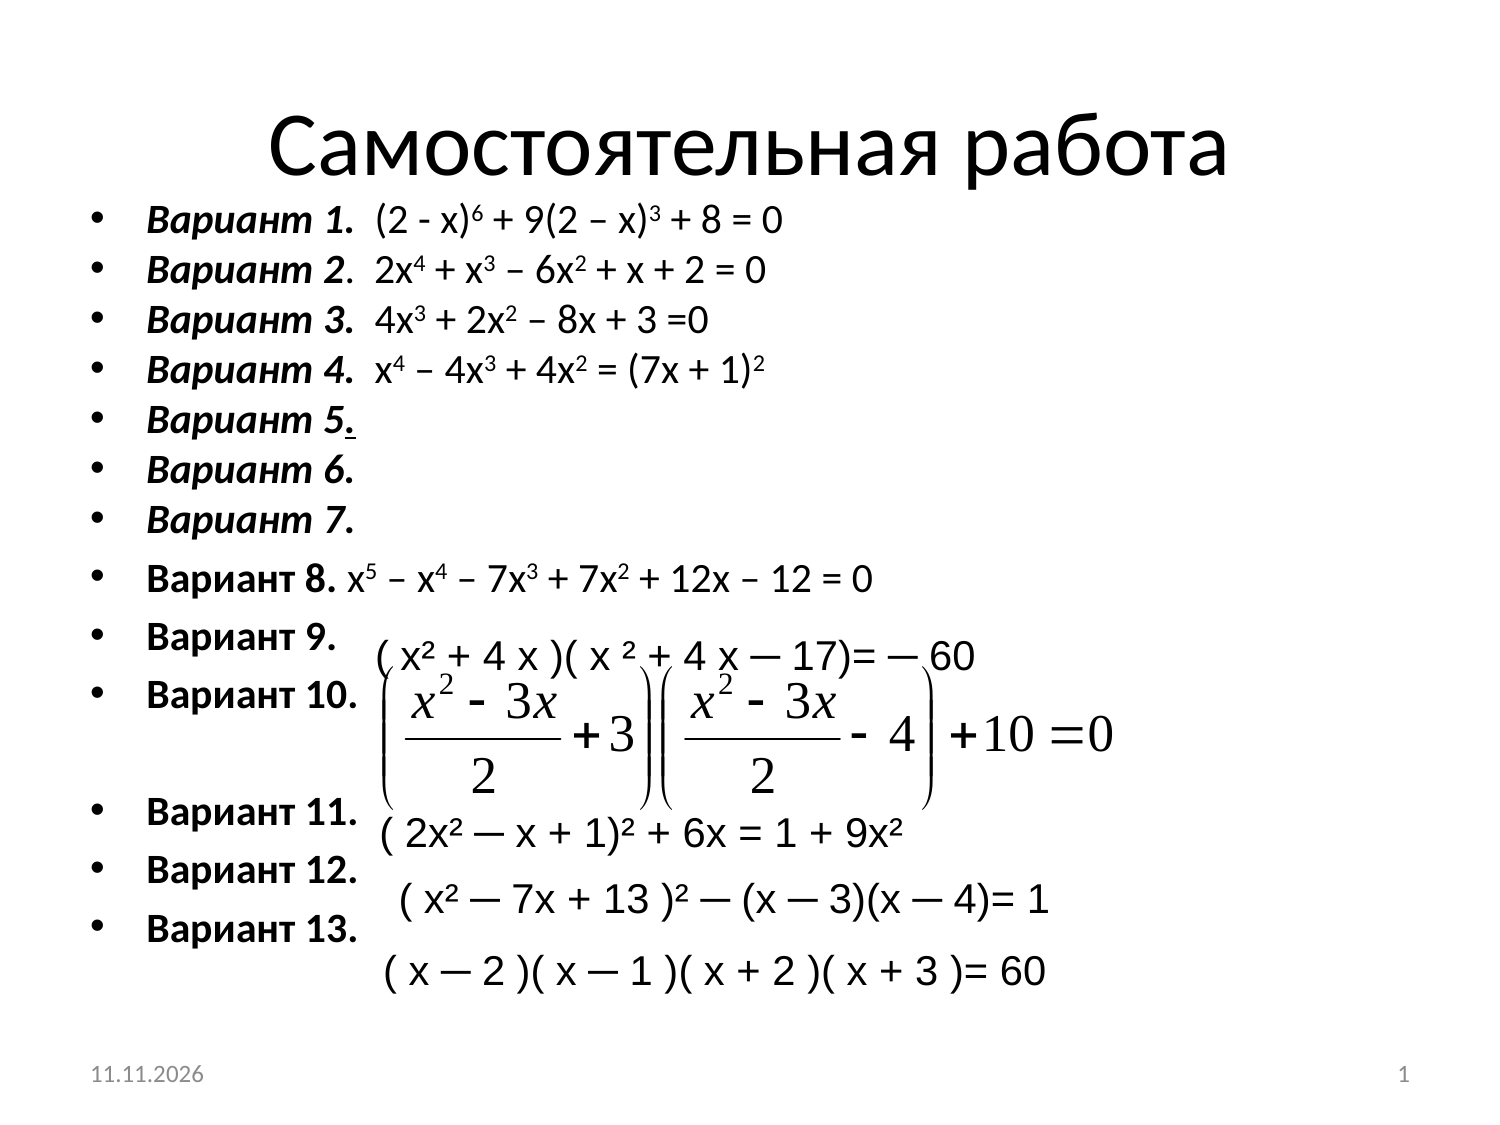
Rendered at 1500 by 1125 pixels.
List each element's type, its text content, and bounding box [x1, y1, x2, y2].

text_box ( х² + 4 х )( х ² + 4 х ─ 17)= ─ 60 [360, 621, 1251, 687]
title Самостоятельная работа [75, 45, 1425, 233]
text_box ( 2х² ─ х + 1)² + 6х = 1 + 9х² [364, 798, 1138, 864]
slide_number 1 [1074, 1042, 1425, 1103]
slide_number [75, 1042, 425, 1103]
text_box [371, 654, 1122, 824]
text_box ( х ─ 2 )( х ─ 1 )( х + 2 )( х + 3 )= 60 [368, 936, 1447, 1001]
text_box ( х² ─ 7х + 13 )² ─ (х ─ 3)(х ─ 4)= 1 [383, 864, 1310, 930]
